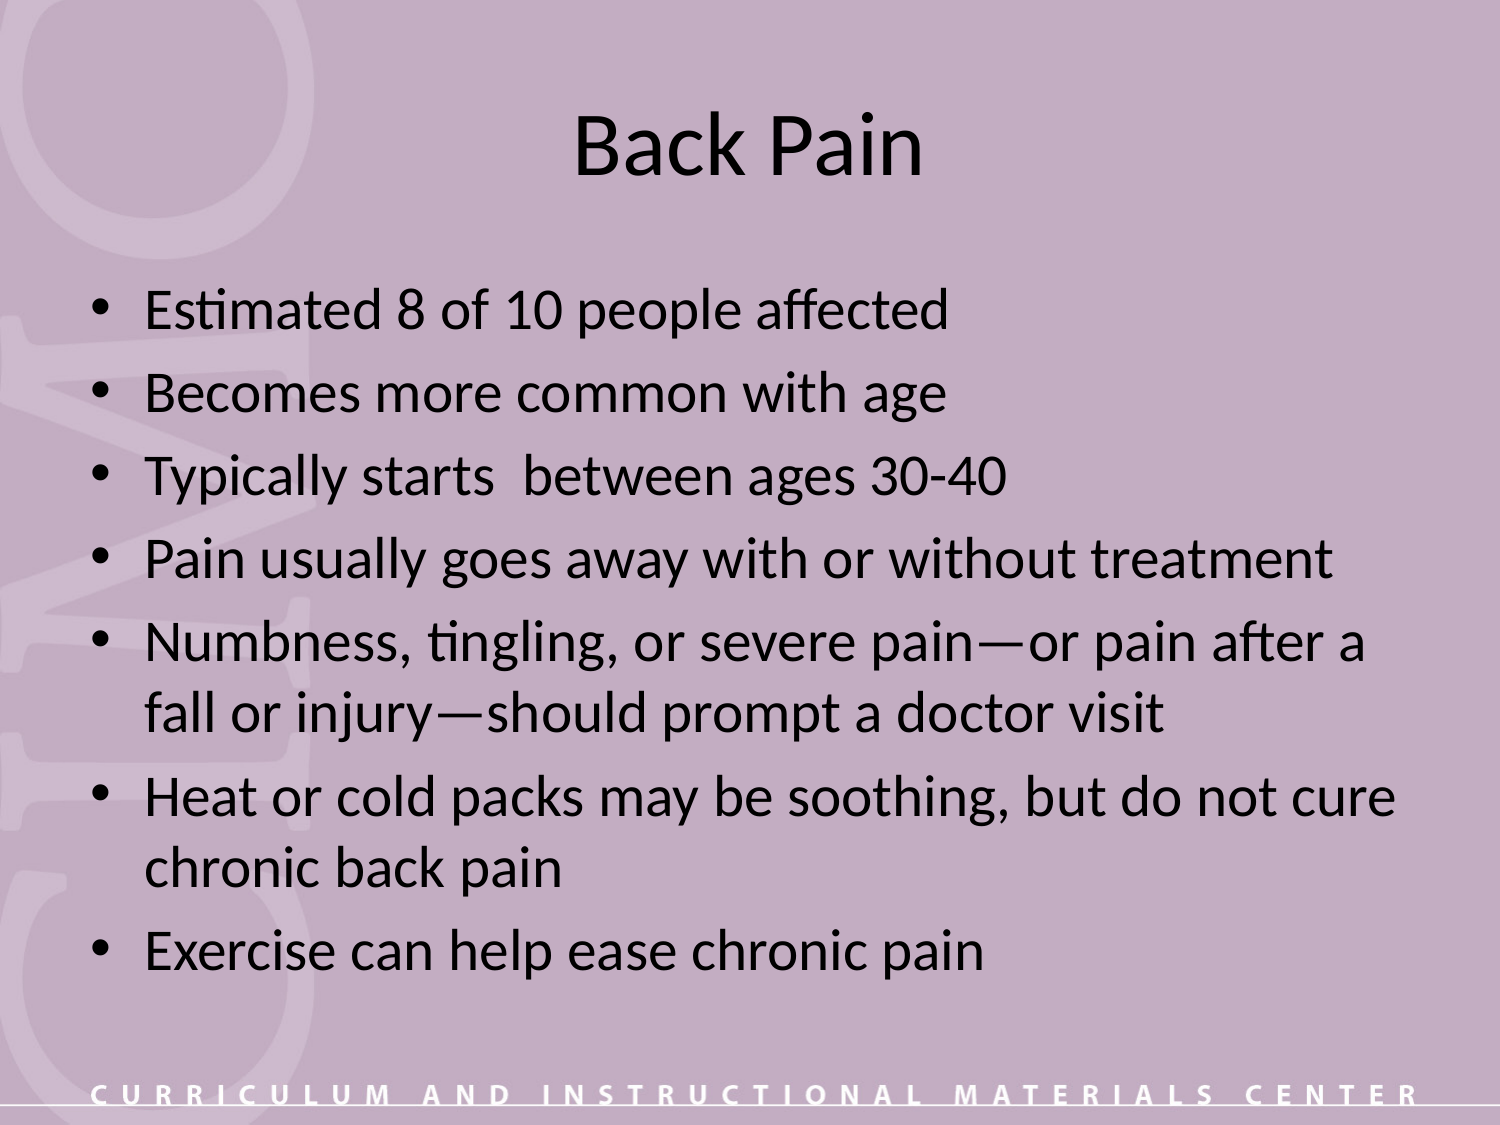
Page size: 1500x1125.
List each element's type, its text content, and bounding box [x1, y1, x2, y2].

picture [0, 0, 1500, 1125]
title Back Pain [75, 45, 1425, 233]
list Estimated 8 of 10 people affected Becomes more common with age Typically starts between ages 30-40 Pain usually goes away with or without treatment Numbness, tingling, or severe pain—or pain after a fall or injury—should prompt a doctor visit Heat or cold packs may be soothing, but do not cure chronic back pain Exercise can help ease chronic pain [75, 262, 1425, 1005]
